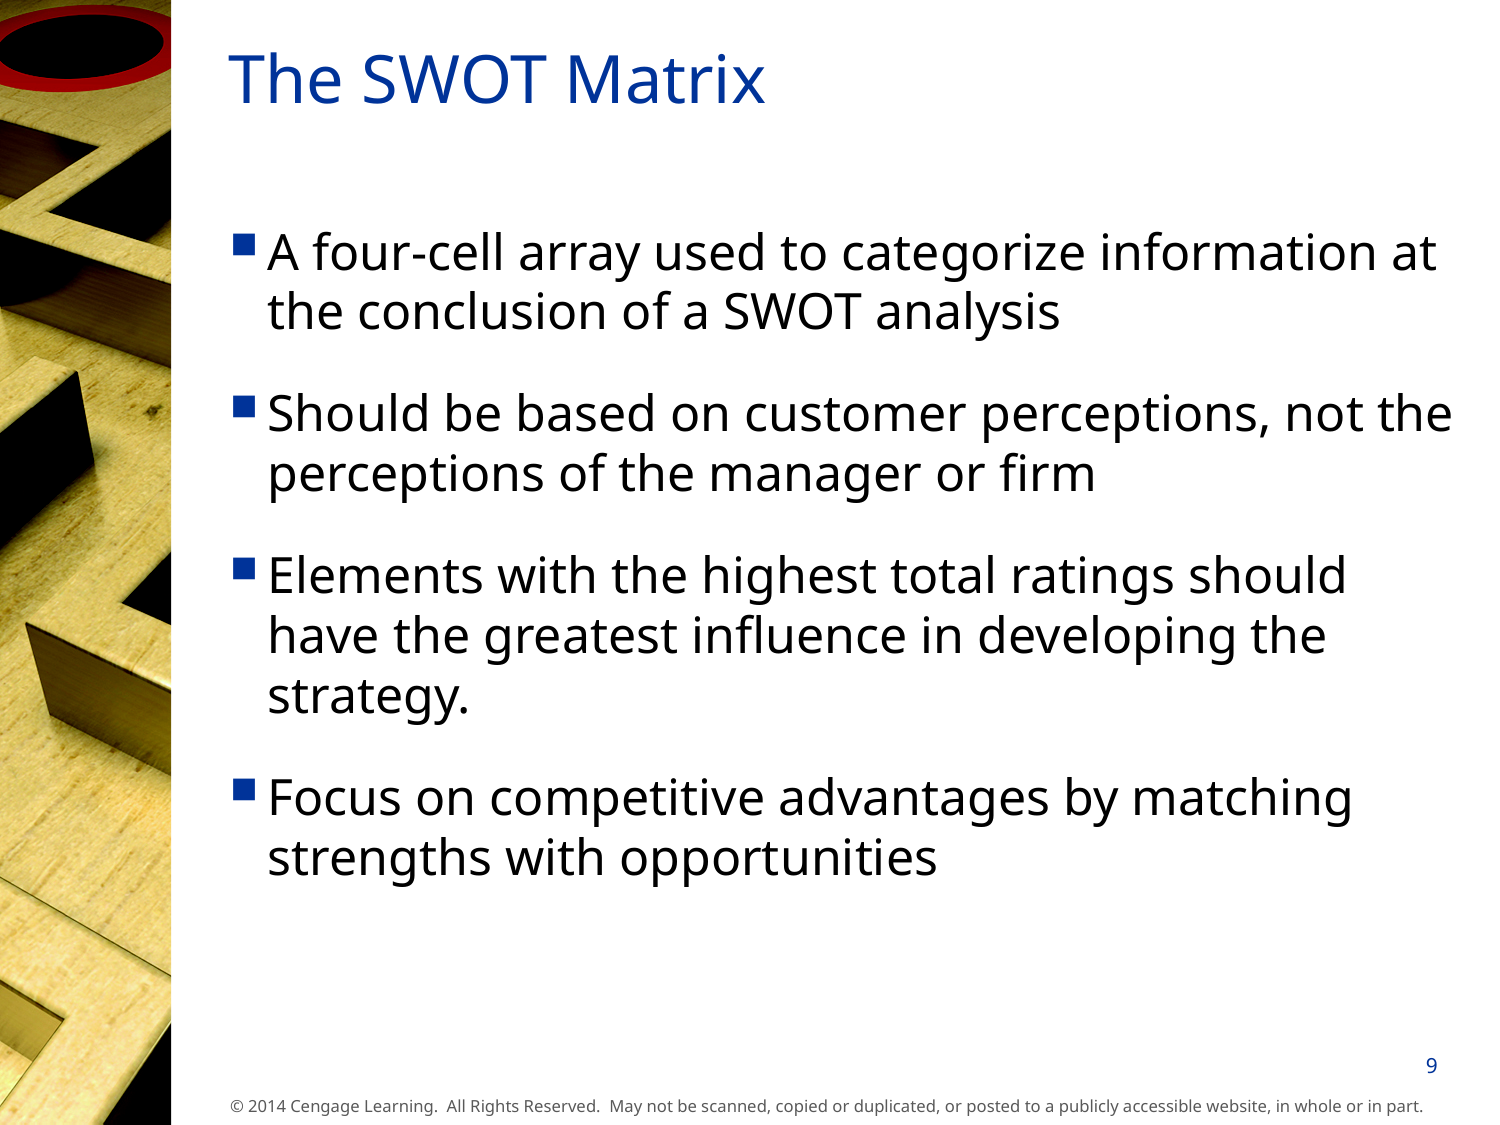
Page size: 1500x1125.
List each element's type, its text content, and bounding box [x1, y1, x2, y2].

slide_number 9 [1386, 1037, 1478, 1097]
list A four-cell array used to categorize information at the conclusion of a SWOT analysis Should be based on customer perceptions, not the perceptions of the manager or firm Elements with the highest total ratings should have the greatest influence in developing the strategy. Focus on competitive advantages by matching strengths with opportunities [215, 212, 1478, 981]
title The SWOT Matrix [213, 29, 1454, 213]
picture [0, 0, 172, 1125]
